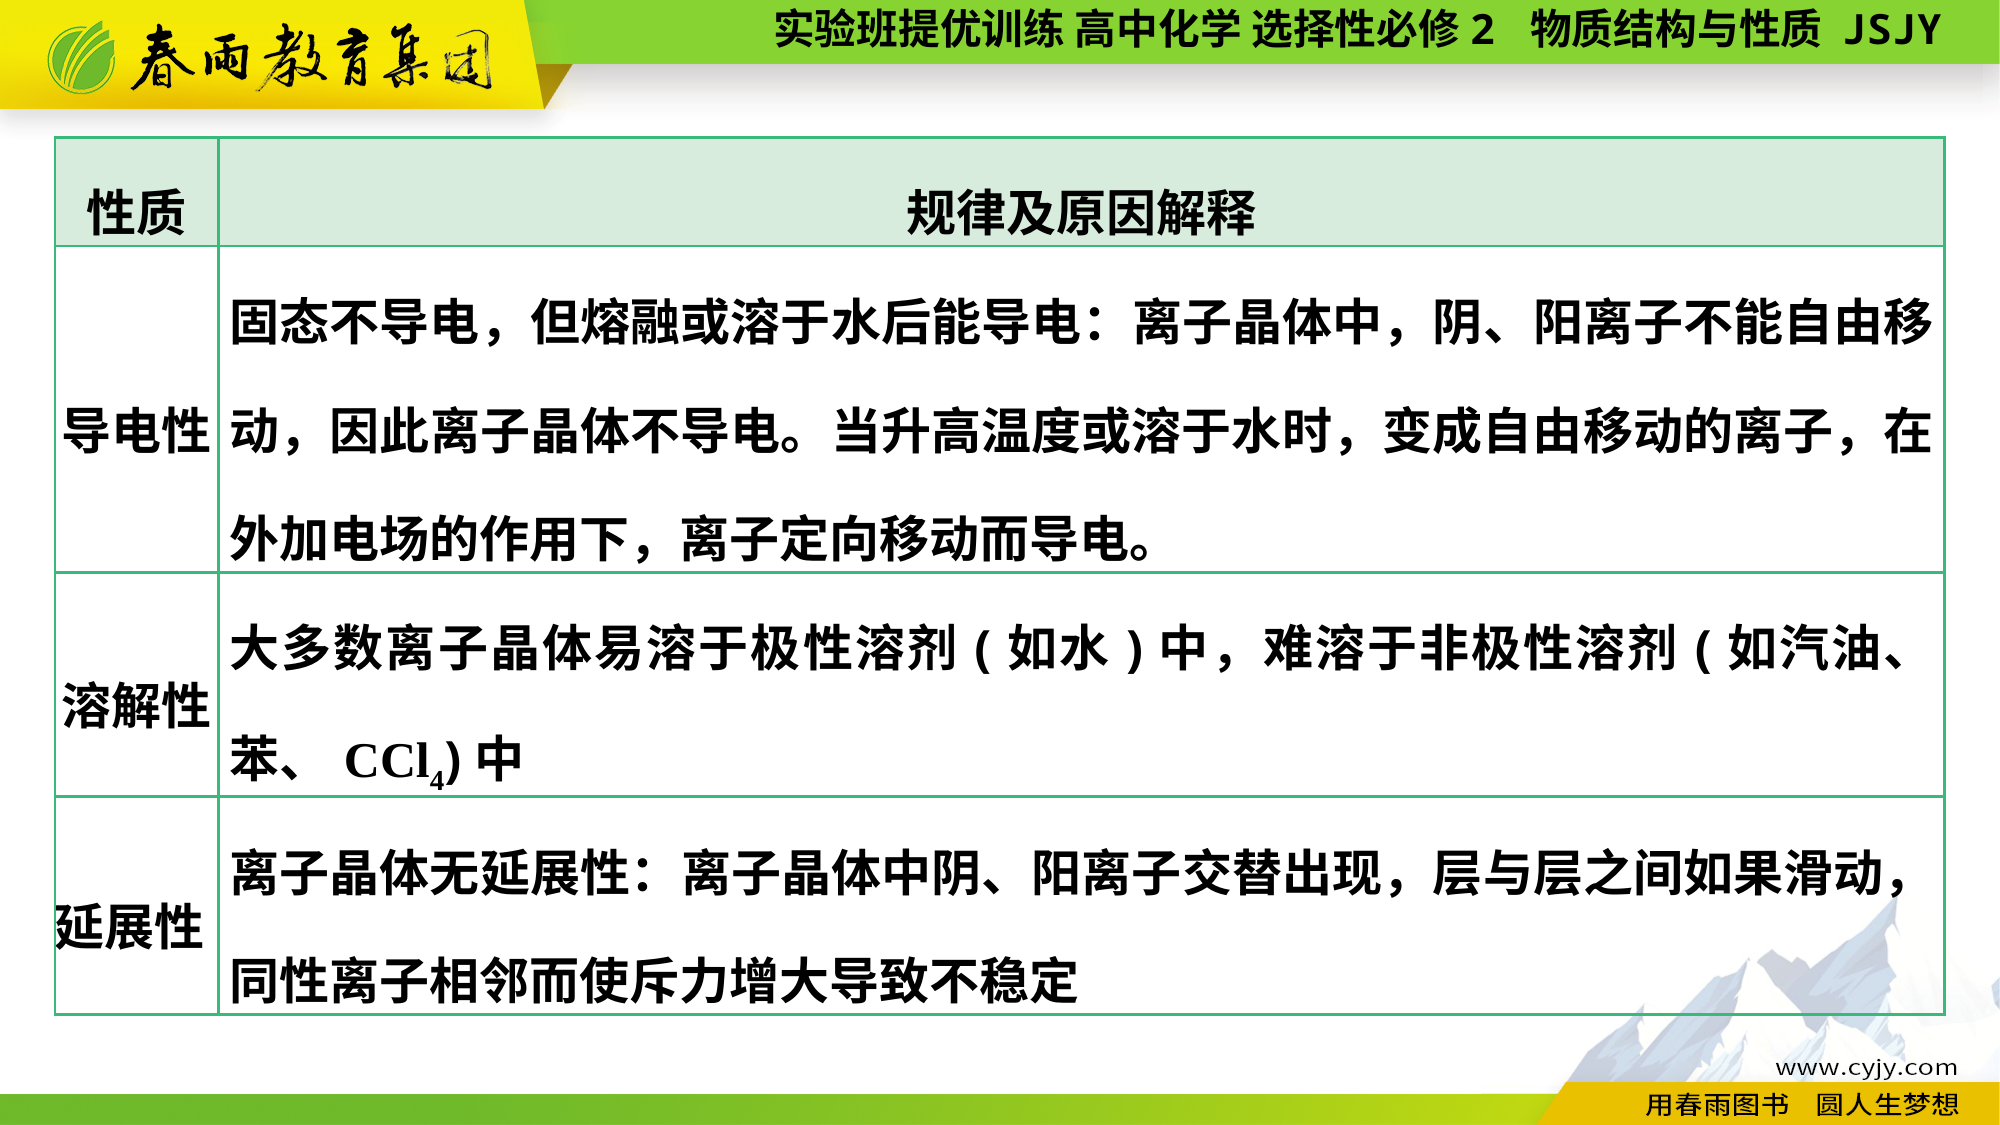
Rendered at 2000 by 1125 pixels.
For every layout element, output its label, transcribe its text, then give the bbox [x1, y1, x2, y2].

table_cell 导电性 [56, 247, 217, 571]
table_cell 溶解性 [56, 574, 217, 795]
table_cell 大多数离子晶体易溶于极性溶剂(如水)中，难溶于非极性溶剂(如汽油、苯、CCl4)中 [220, 574, 1943, 795]
table_header 规律及原因解释 [220, 139, 1943, 245]
table_cell 离子晶体无延展性：离子晶体中阴、阳离子交替出现，层与层之间如果滑动，同性离子相邻而使斥力增大导致不稳定 [220, 798, 1943, 1013]
table_header 性质 [56, 139, 217, 245]
picture [0, 0, 2000, 1125]
table_cell 固态不导电，但熔融或溶于水后能导电：离子晶体中，阴、阳离子不能自由移动，因此离子晶体不导电。当升高温度或溶于水时，变成自由移动的离子，在外加电场的作用下，离子定向移动而导电。 [220, 247, 1943, 571]
table_cell 延展性 [56, 798, 217, 1013]
